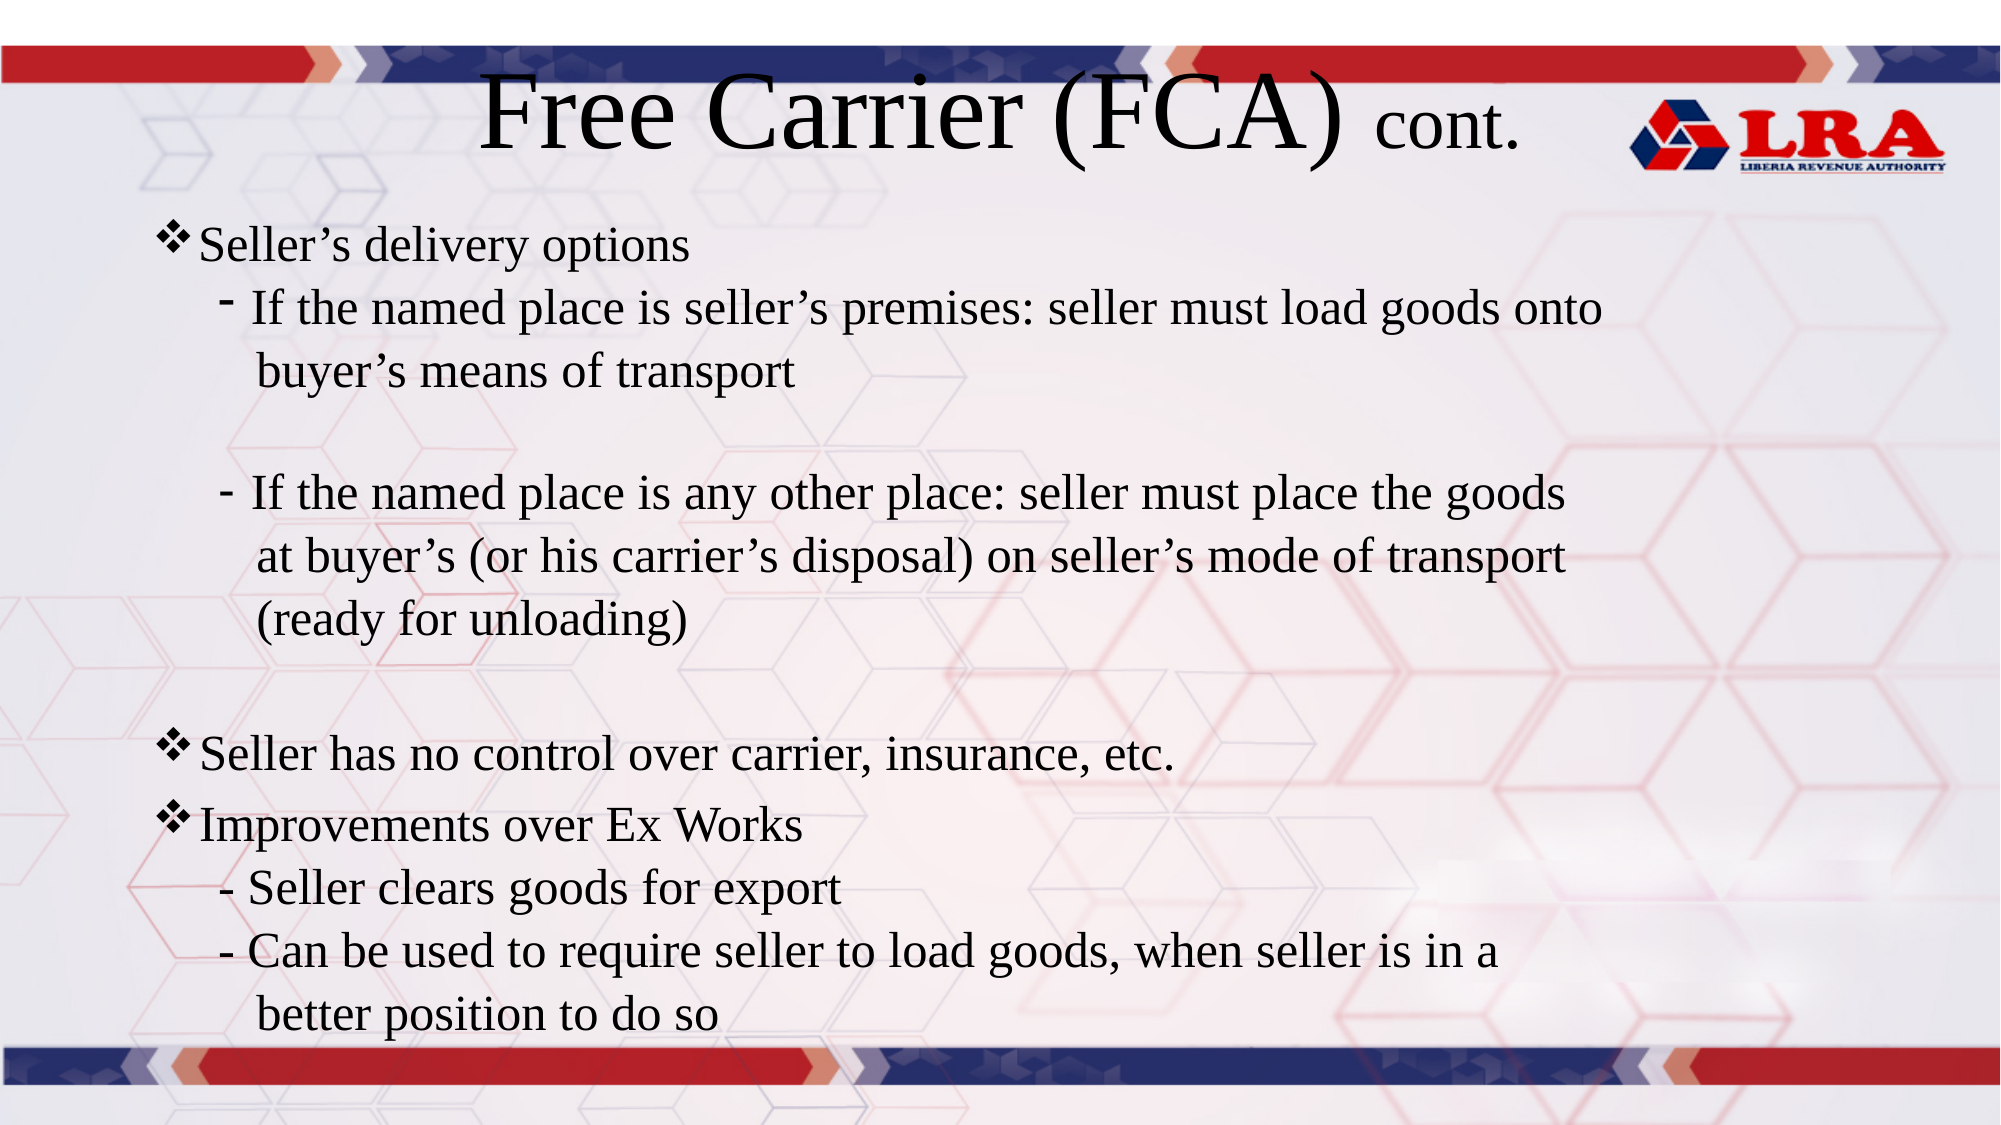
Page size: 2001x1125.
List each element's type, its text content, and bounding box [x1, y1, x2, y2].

title Free Carrier (FCA) cont. [137, 59, 1863, 165]
list Seller’s delivery options If the named place is seller’s premises: seller must load goods onto buyer’s means of transport If the named place is any other place: seller must place the goods at buyer’s (or his carrier’s disposal) on seller’s mode of transport (ready for unloading) Seller has no control over carrier, insurance, etc. Improvements over Ex Works - Seller clears goods for export - Can be used to require seller to load goods, when seller is in a better position to do so [137, 210, 1863, 1058]
picture [0, 0, 2001, 1125]
